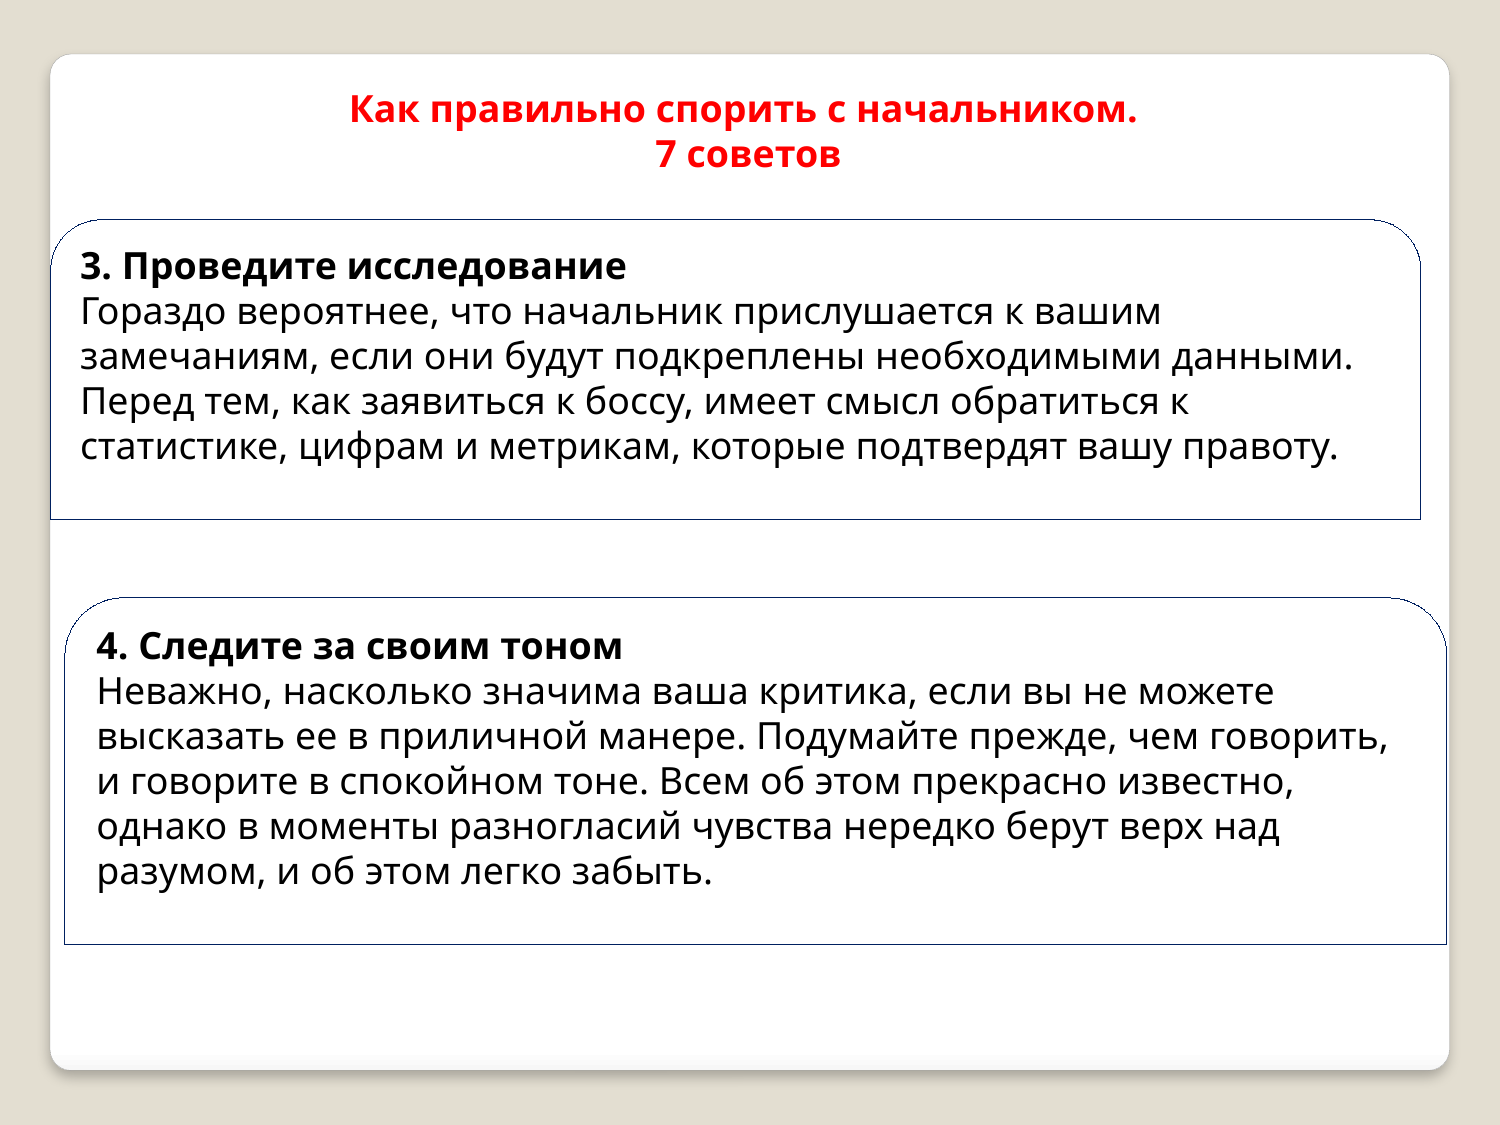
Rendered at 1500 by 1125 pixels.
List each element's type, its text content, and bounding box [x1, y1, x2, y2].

text_box Как правильно спорить с начальником. 7 советов [97, 78, 1400, 183]
text_box 3. Проведите исследование Гораздо вероятнее, что начальник прислушается к вашим замечаниям, если они будут подкреплены необходимыми данными. Перед тем, как заявиться к боссу, имеет смысл обратиться к статистике, цифрам и метрикам, которые подтвердят вашу правоту. [50, 219, 1421, 520]
text_box 4. Следите за своим тоном Неважно, насколько значима ваша критика, если вы не можете высказать ее в приличной манере. Подумайте прежде, чем говорить, и говорите в спокойном тоне. Всем об этом прекрасно известно, однако в моменты разногласий чувства нередко берут верх над разумом, и об этом легко забыть. [64, 597, 1447, 945]
